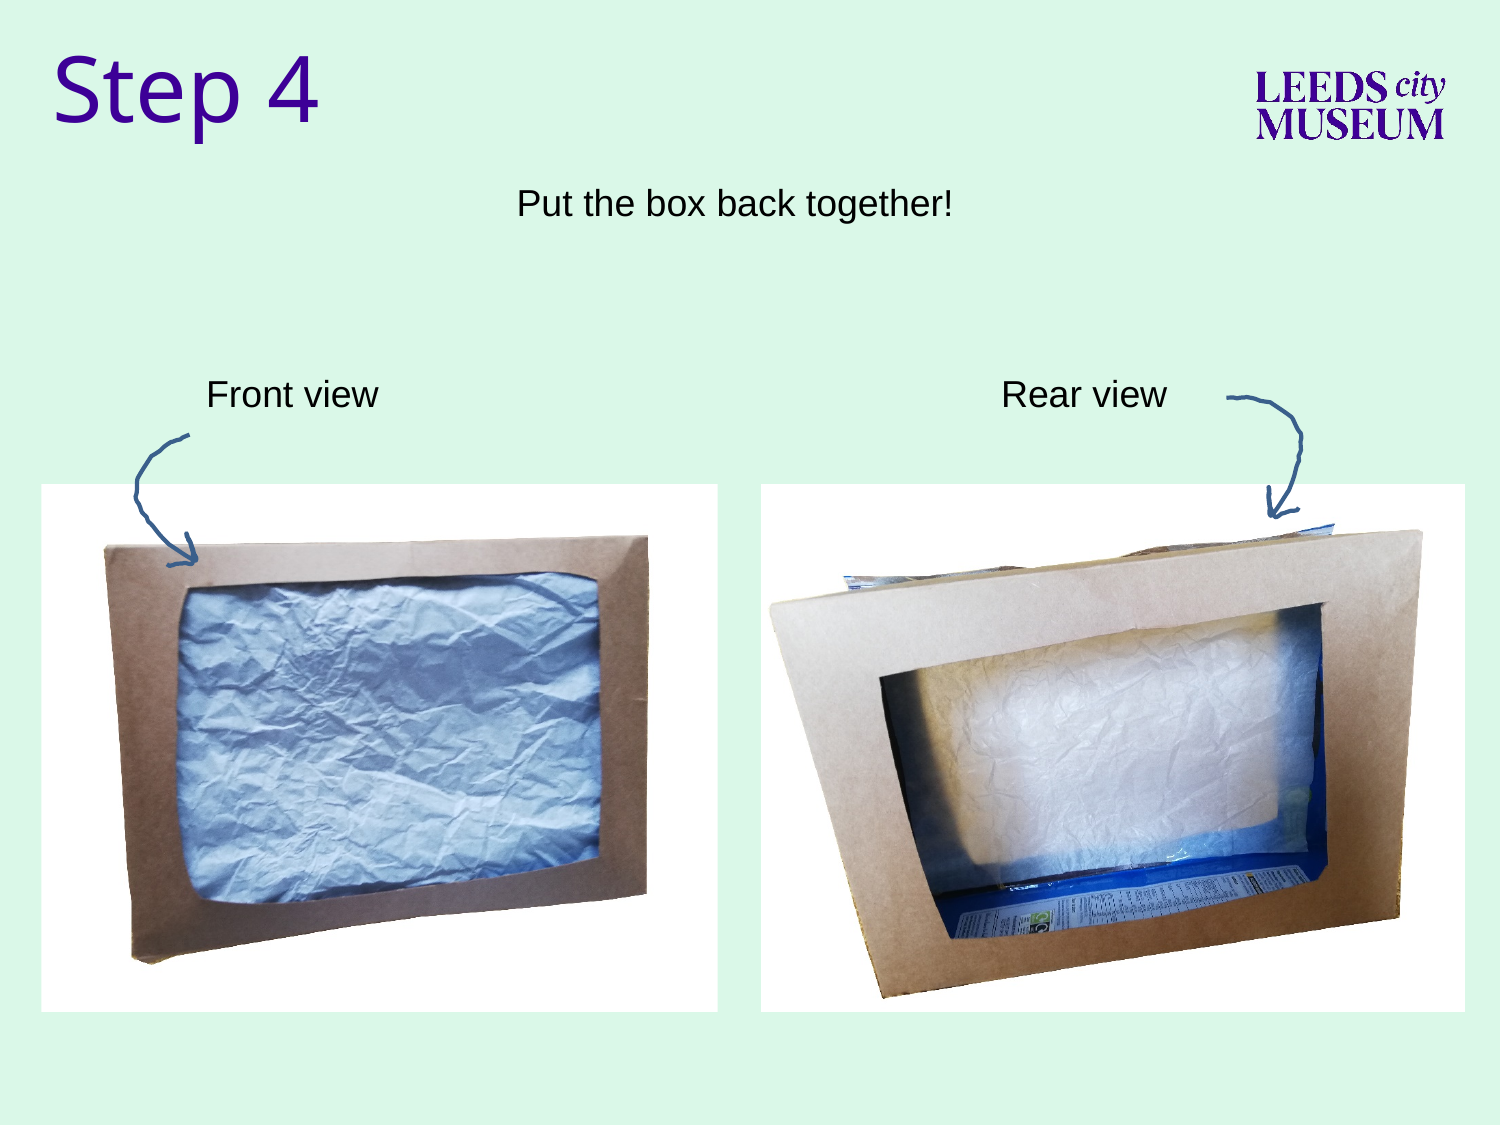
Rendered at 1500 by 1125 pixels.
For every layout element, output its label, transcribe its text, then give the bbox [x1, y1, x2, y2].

text_box [134, 432, 191, 483]
title Step 4 [14, 23, 358, 166]
text_box [1226, 394, 1304, 482]
text_box Rear view [986, 362, 1341, 423]
text_box Put the box back together! [501, 171, 999, 231]
picture [761, 484, 1465, 1012]
picture [41, 484, 718, 1012]
picture [1222, 11, 1479, 199]
text_box Front view [191, 363, 546, 423]
